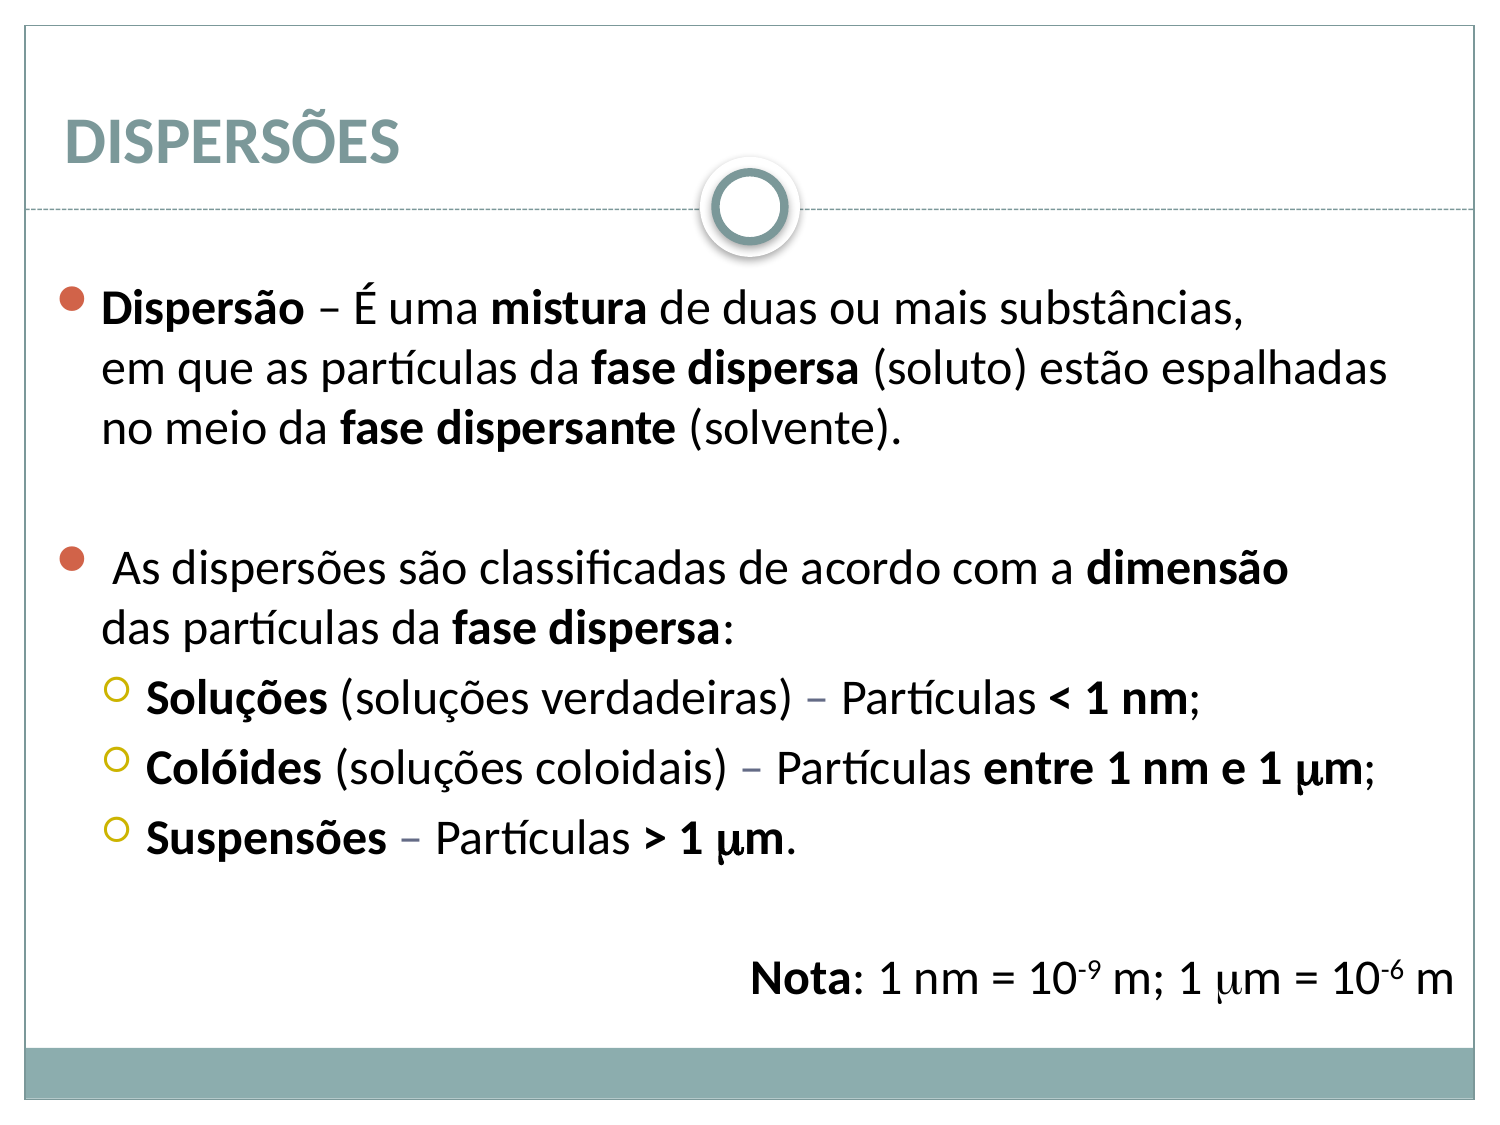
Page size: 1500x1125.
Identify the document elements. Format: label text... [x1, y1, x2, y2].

text_box Dispersão – É uma mistura de duas ou mais substâncias, em que as partículas da fase dispersa (soluto) estão espalhadas no meio da fase dispersante (solvente). As dispersões são classificadas de acordo com a dimensão das partículas da fase dispersa: Soluções (soluções verdadeiras) – Partículas < 1 nm; Colóides (soluções coloidais) – Partículas entre 1 nm e 1 m; Suspensões – Partículas > 1 m. Nota: 1 nm = 10-9 m; 1 m = 10-6 m [41, 267, 1471, 1012]
title DISPERSÕES [49, 60, 1450, 185]
